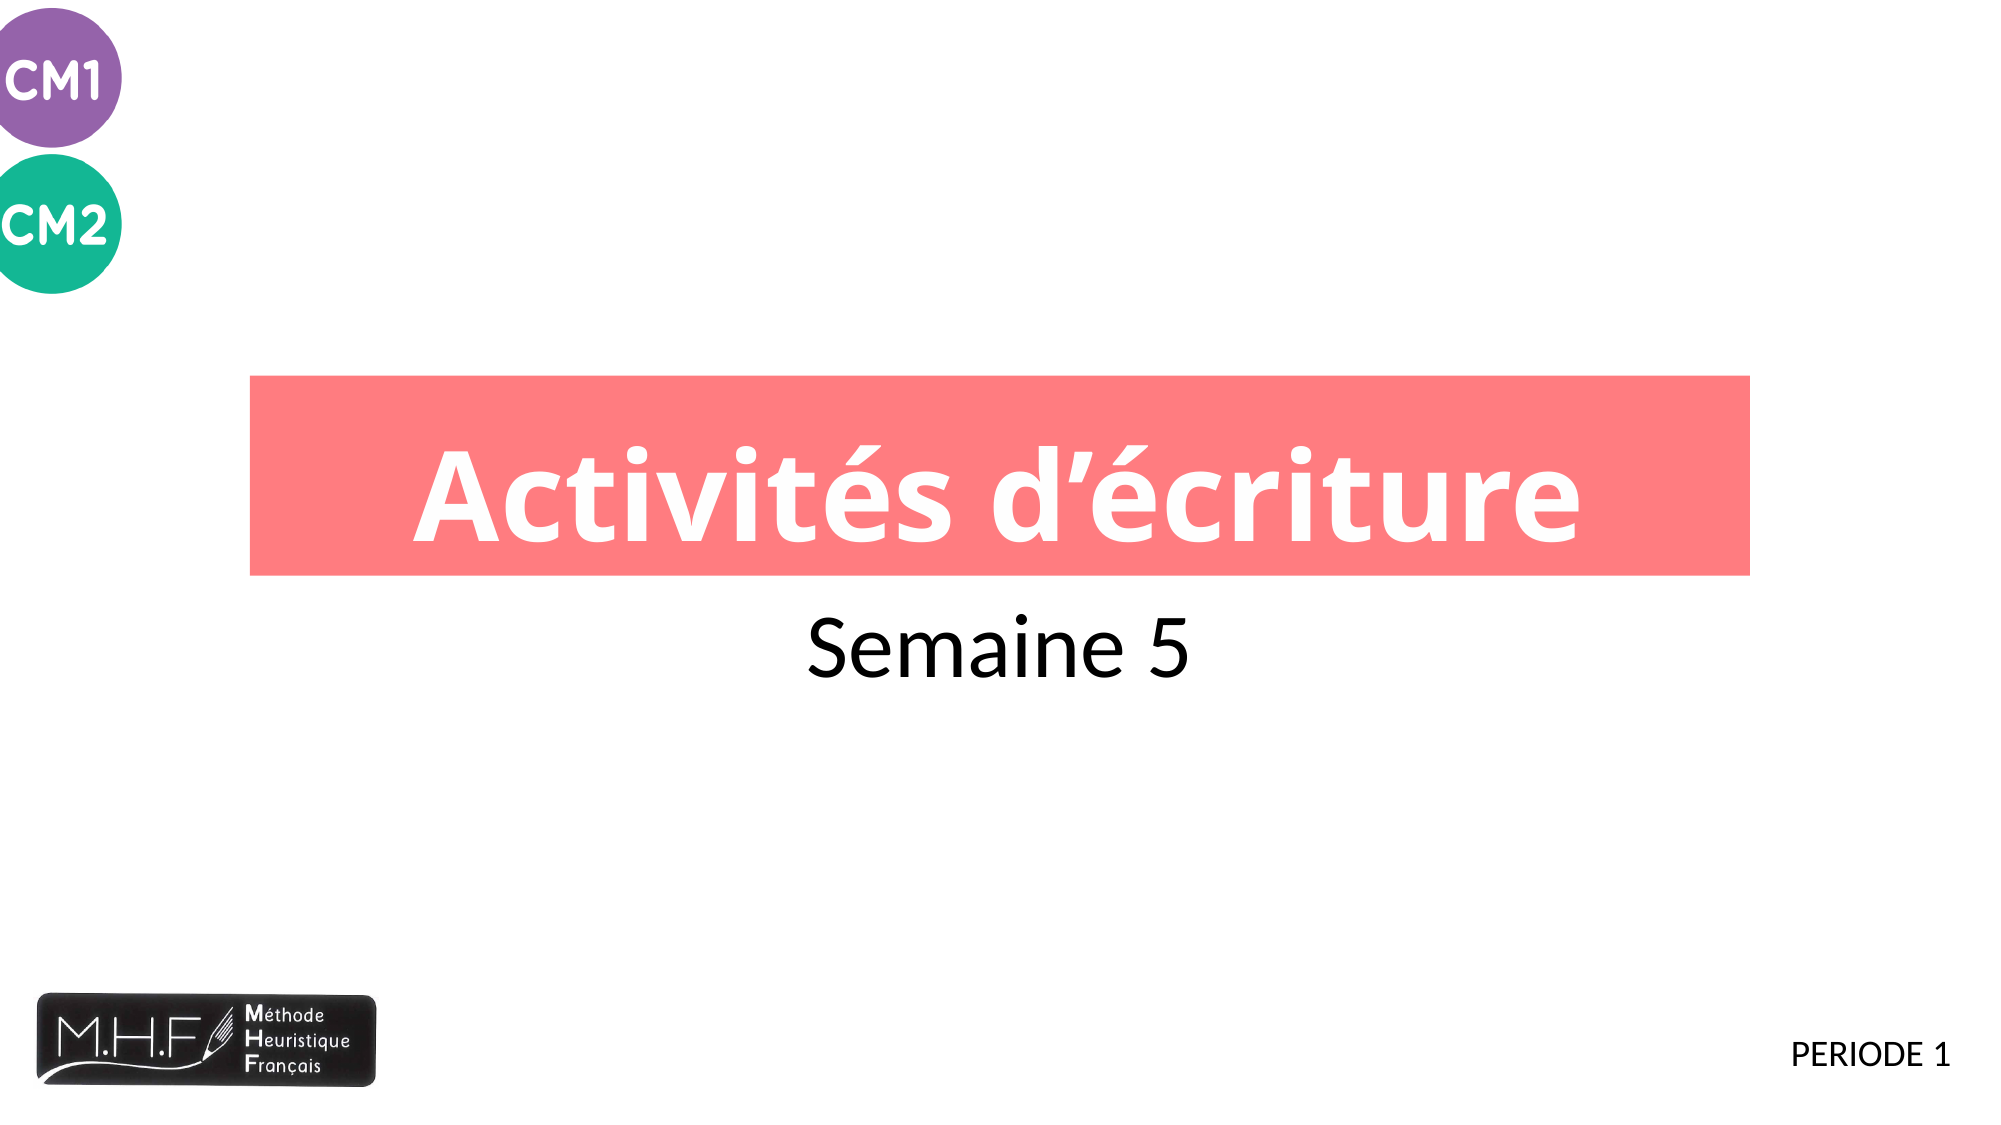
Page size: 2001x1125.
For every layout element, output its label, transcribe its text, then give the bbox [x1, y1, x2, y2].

text_box PERIODE 1 [1362, 1021, 1967, 1082]
subtitle Semaine 5 [249, 590, 1750, 863]
title Activités d’écriture [249, 375, 1750, 576]
picture [33, 990, 379, 1089]
picture [0, 0, 134, 298]
